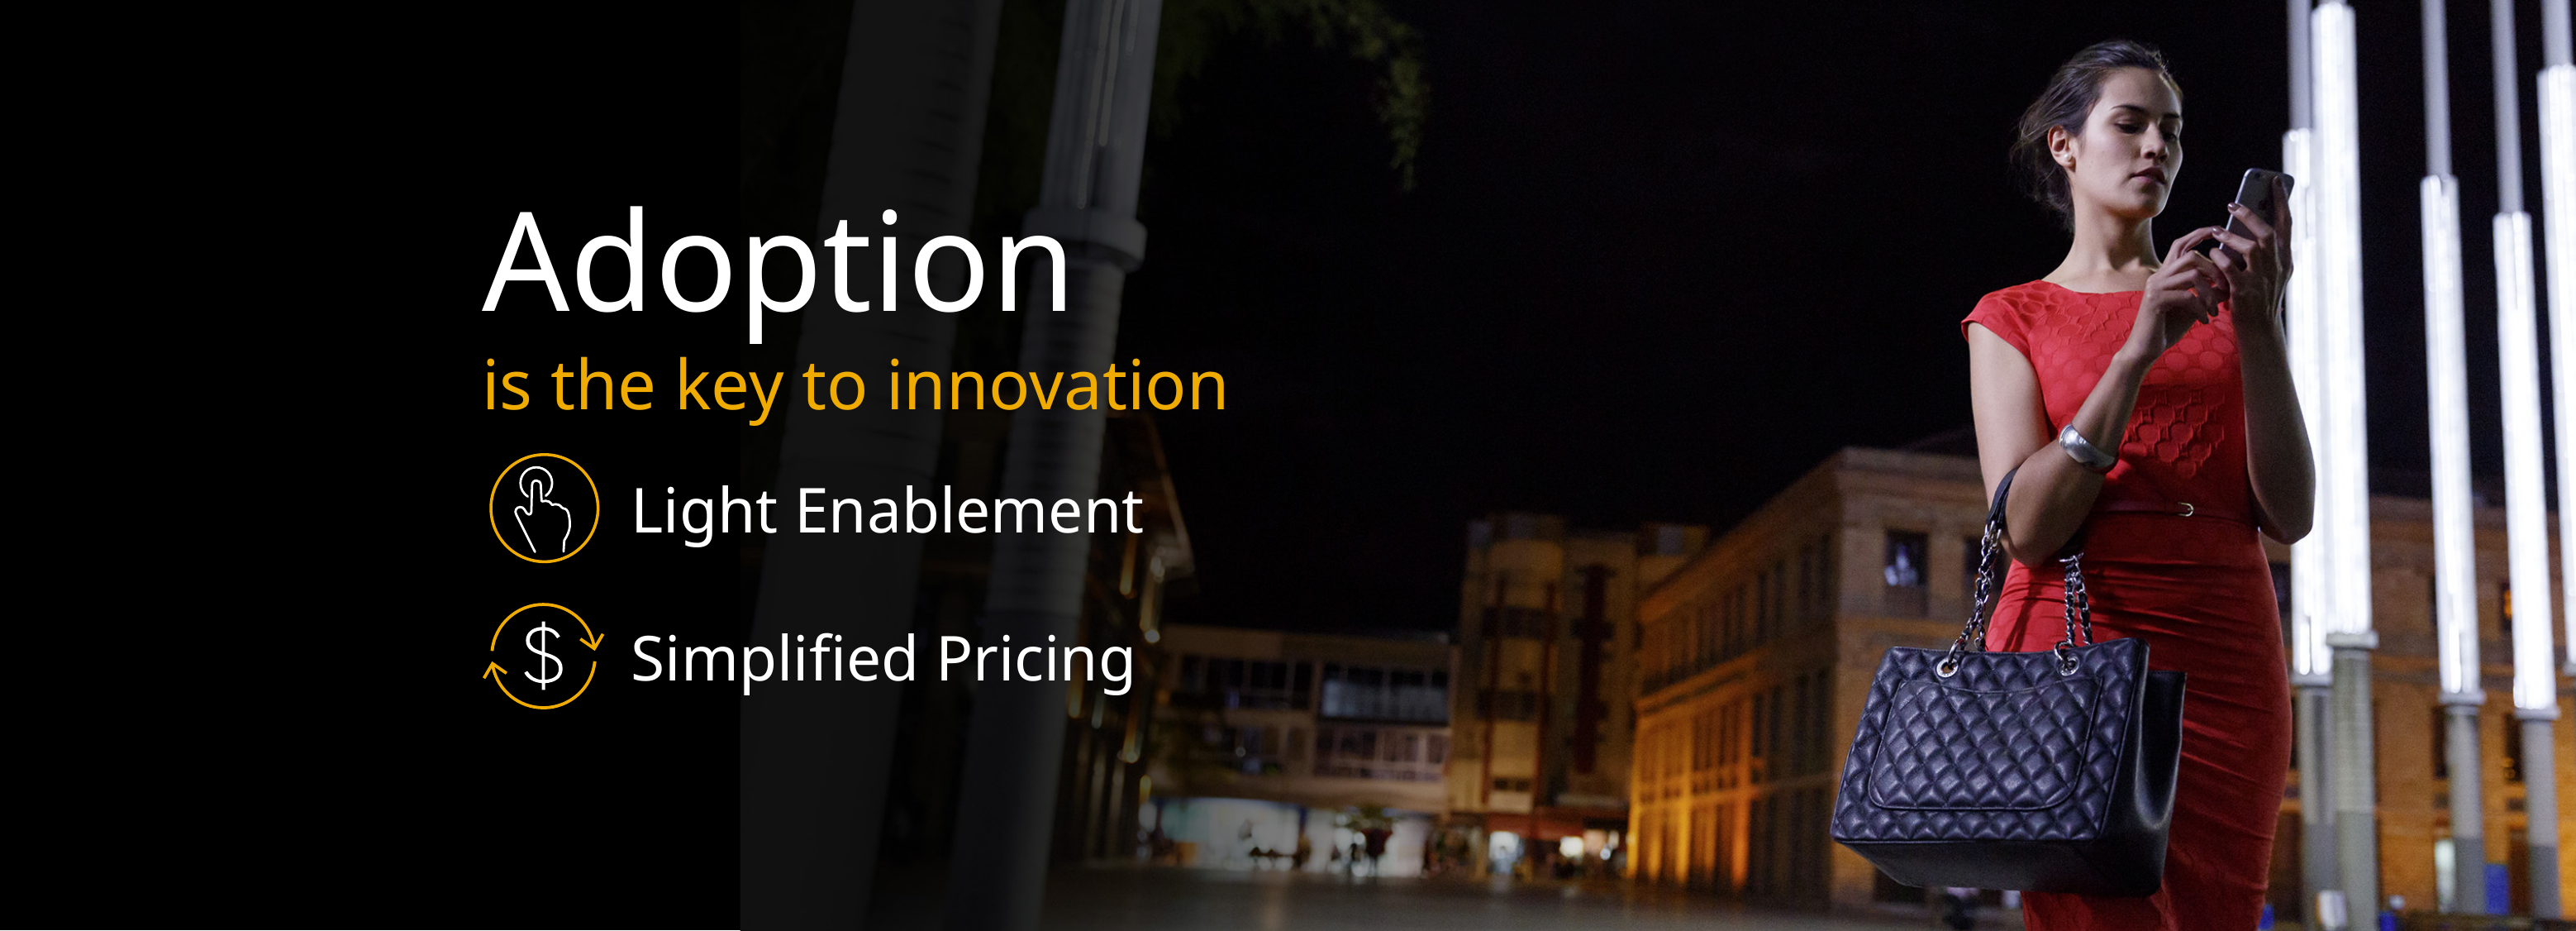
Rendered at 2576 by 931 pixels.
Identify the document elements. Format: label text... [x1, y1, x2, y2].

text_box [482, 602, 1423, 710]
text_box is the key to innovation [482, 340, 736, 423]
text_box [490, 454, 1423, 562]
text_box Adoption [482, 174, 736, 340]
picture [740, 0, 2576, 931]
